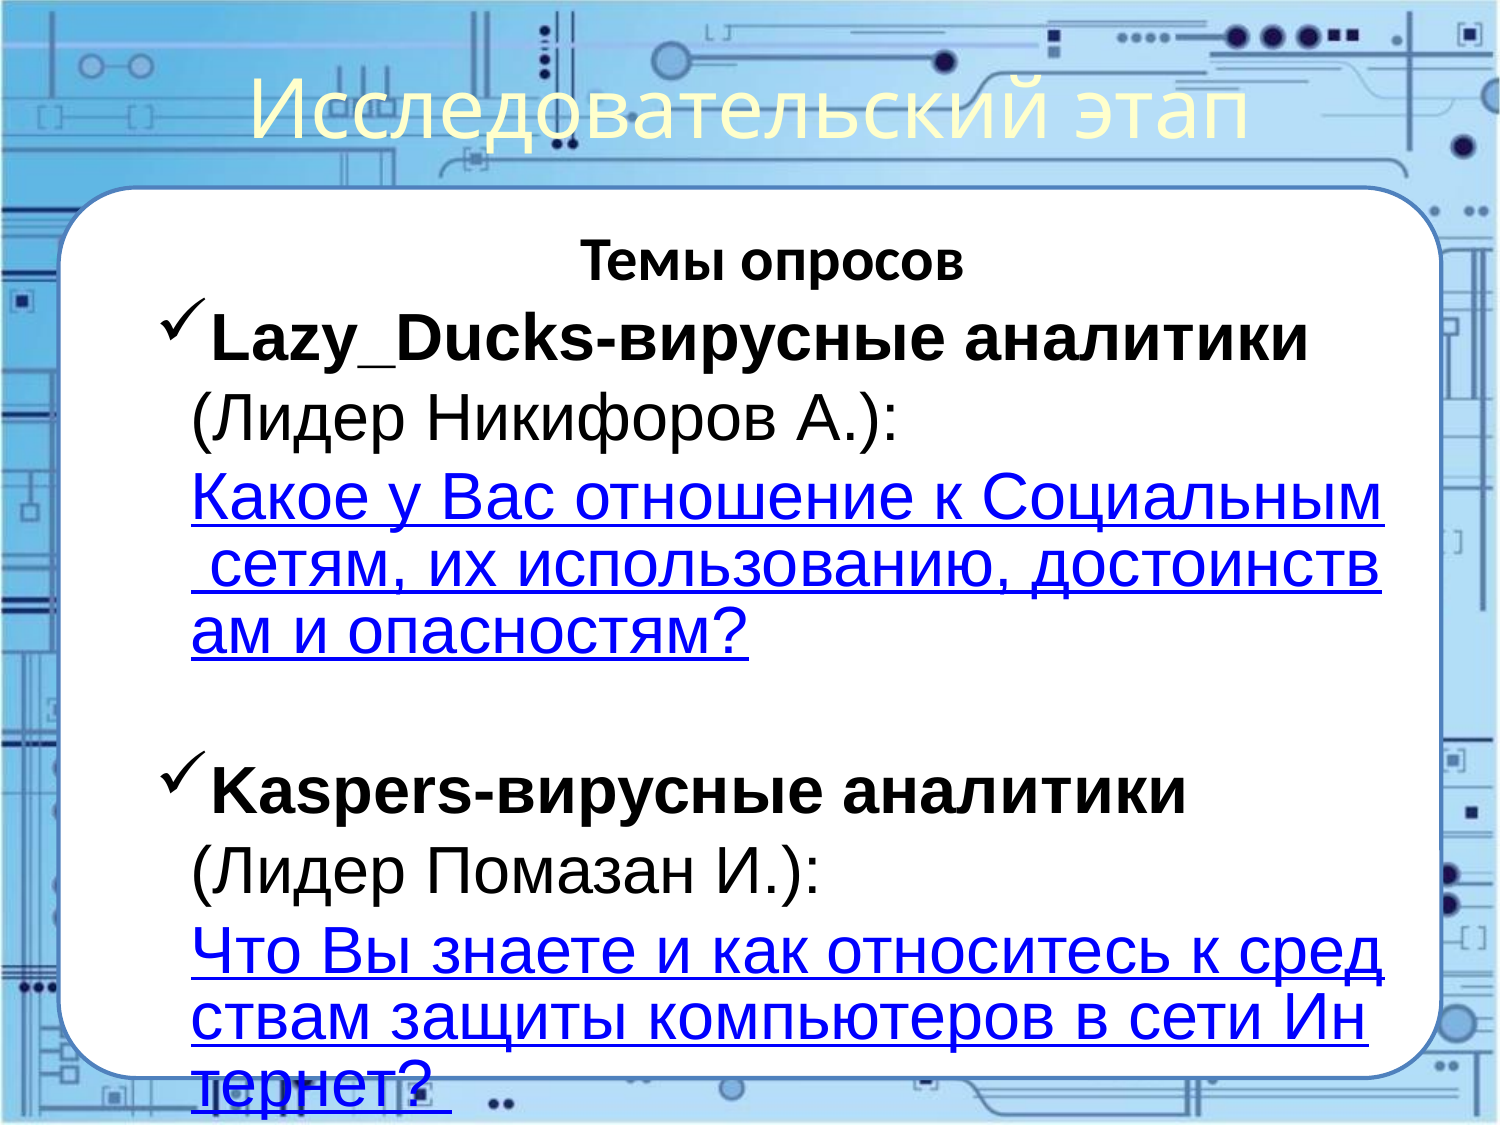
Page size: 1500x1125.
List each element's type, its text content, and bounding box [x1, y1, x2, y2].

title Исследовательский этап [74, 11, 1426, 200]
text_box Темы опросов Lazy_Ducks-вирусные аналитики (Лидер Никифоров А.): Какое у Вас отношение к Социальным сетям, их использованию, достоинствам и опасностям? Kaspers-вирусные аналитики (Лидер Помазан И.): Что Вы знаете и как относитесь к средствам защиты компьютеров в сети Интернет? [140, 210, 1407, 1011]
picture [0, 0, 1500, 1125]
text_box [56, 185, 1444, 1081]
